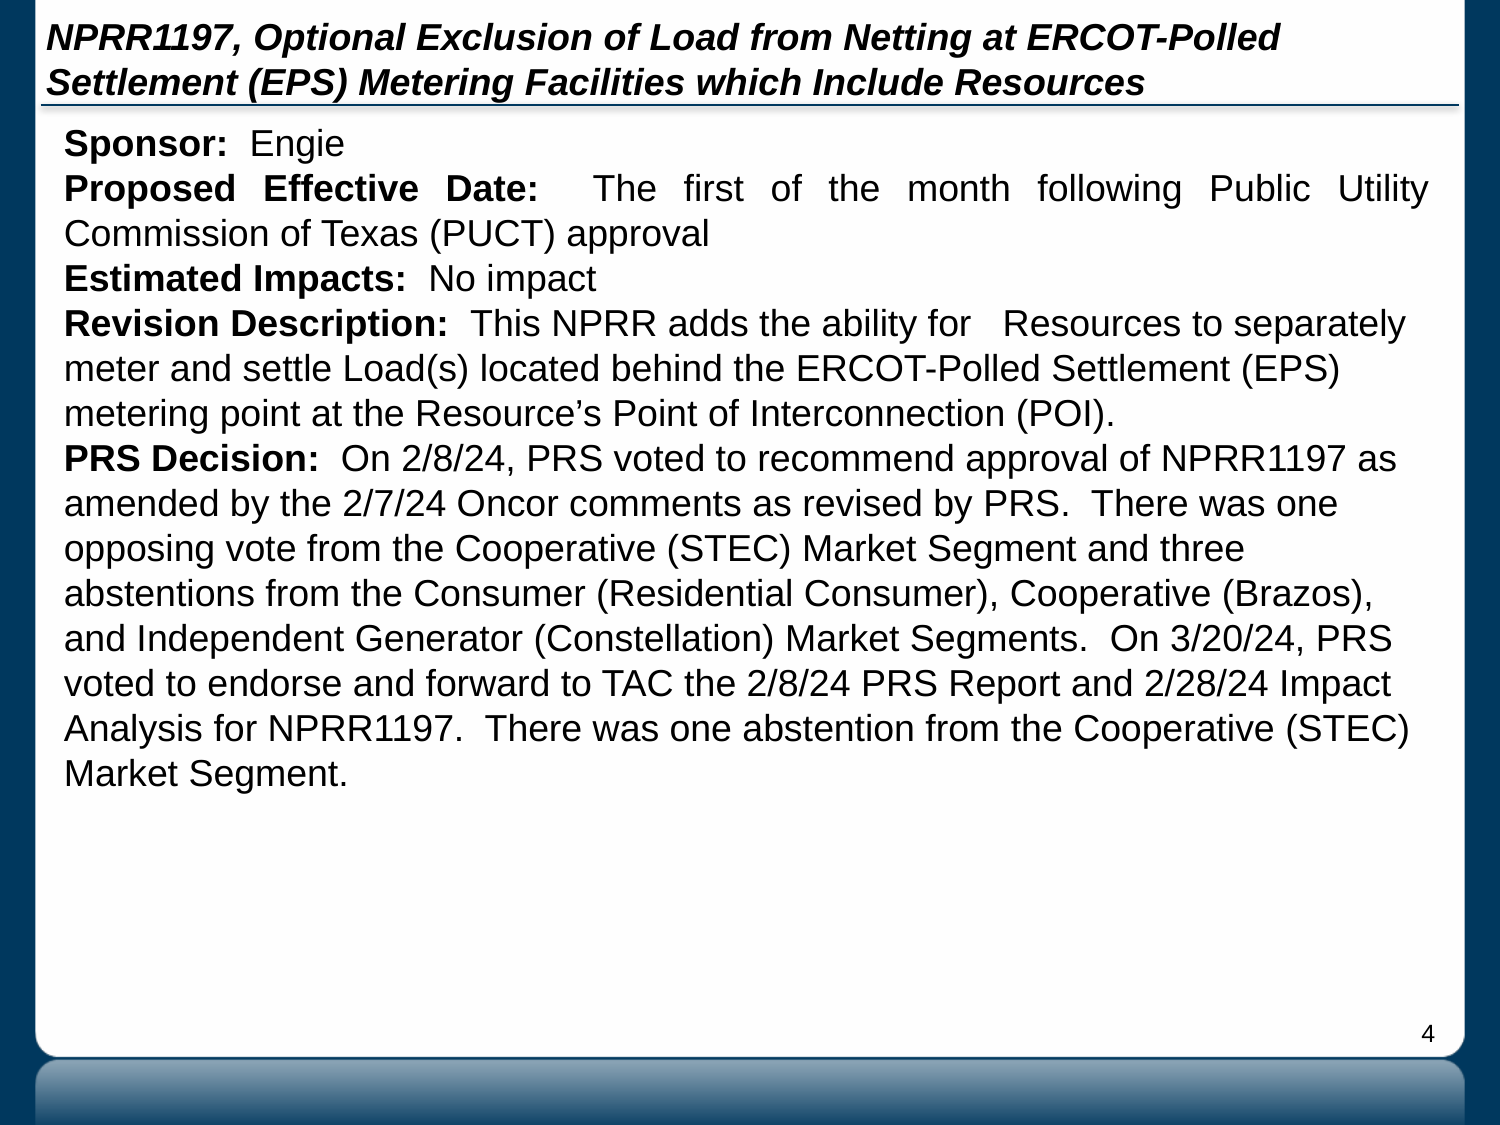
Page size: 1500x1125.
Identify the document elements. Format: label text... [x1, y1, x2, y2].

text_box Sponsor: Engie Proposed Effective Date: The first of the month following Public Utility Commission of Texas (PUCT) approval Estimated Impacts: No impact Revision Description: This NPRR adds the ability for Resources to separately meter and settle Load(s) located behind the ERCOT-Polled Settlement (EPS) metering point at the Resource’s Point of Interconnection (POI). PRS Decision: On 2/8/24, PRS voted to recommend approval of NPRR1197 as amended by the 2/7/24 Oncor comments as revised by PRS. There was one opposing vote from the Cooperative (STEC) Market Segment and three abstentions from the Consumer (Residential Consumer), Cooperative (Brazos), and Independent Generator (Constellation) Market Segments. On 3/20/24, PRS voted to endorse and forward to TAC the 2/8/24 PRS Report and 2/28/24 Impact Analysis for NPRR1197. There was one abstention from the Cooperative (STEC) Market Segment. [11, 111, 1444, 801]
picture [35, 0, 1465, 1125]
title NPRR1197, Optional Exclusion of Load from Netting at ERCOT-Polled Settlement (EPS) Metering Facilities which Include Resources [31, 20, 1464, 97]
